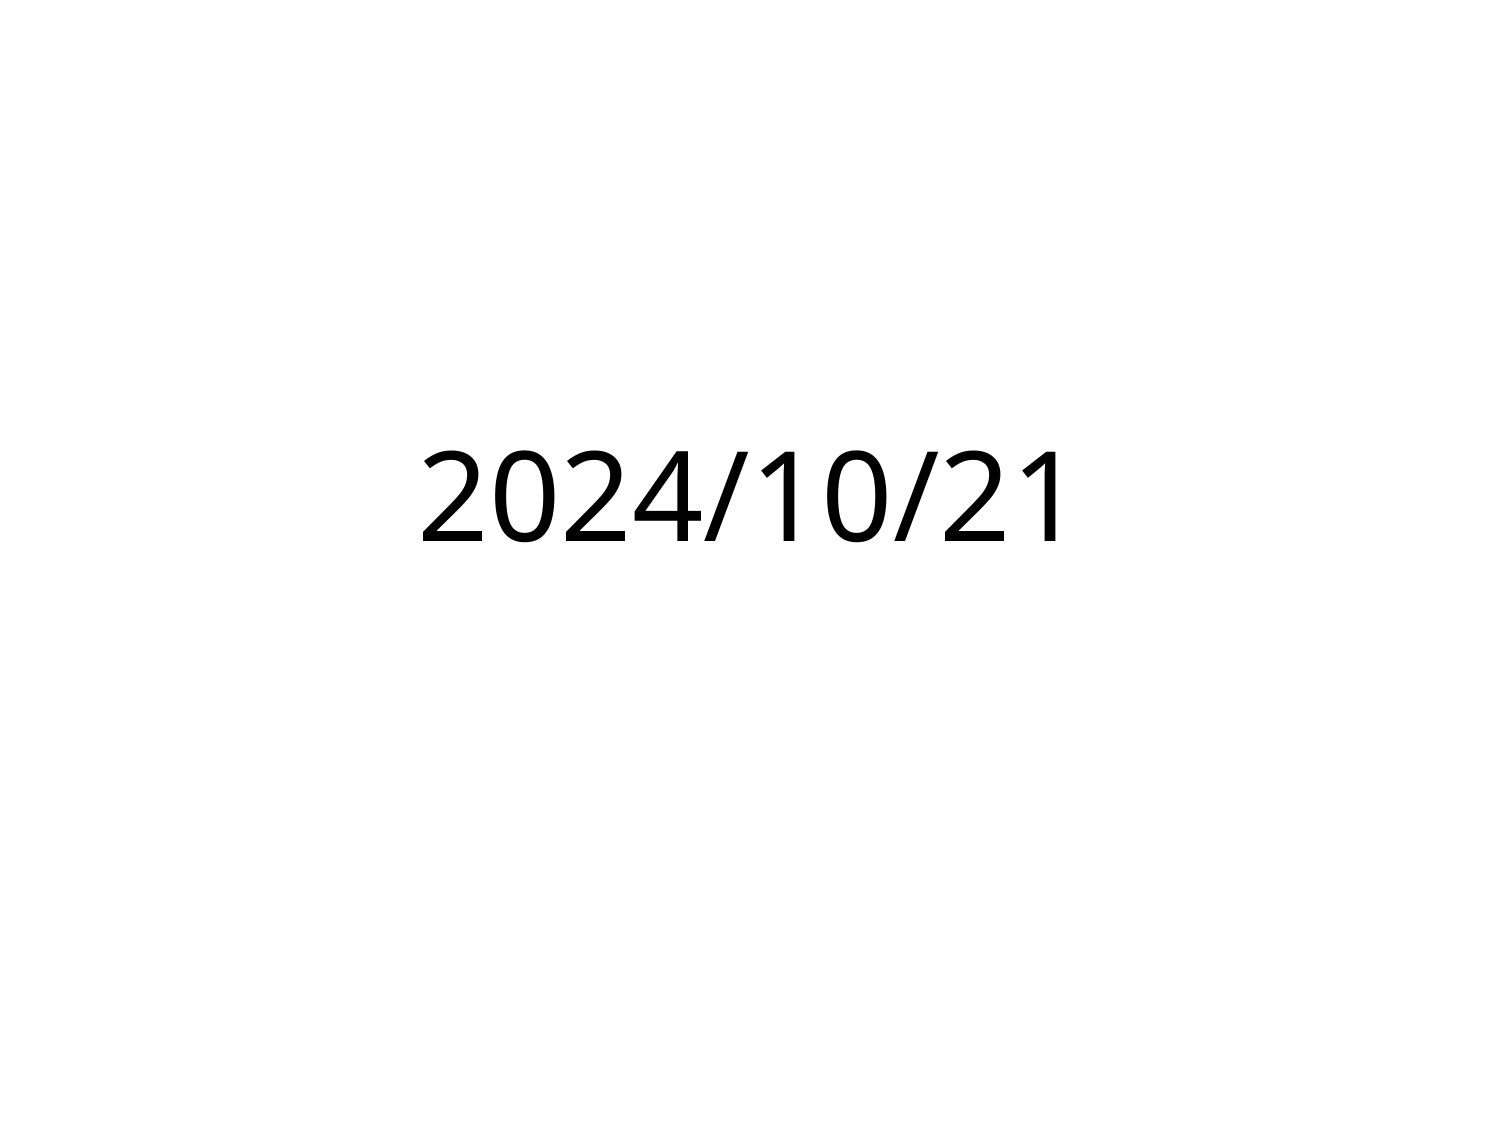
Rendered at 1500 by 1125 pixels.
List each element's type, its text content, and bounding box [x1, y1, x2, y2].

title 2024/10/21 [112, 184, 1388, 576]
